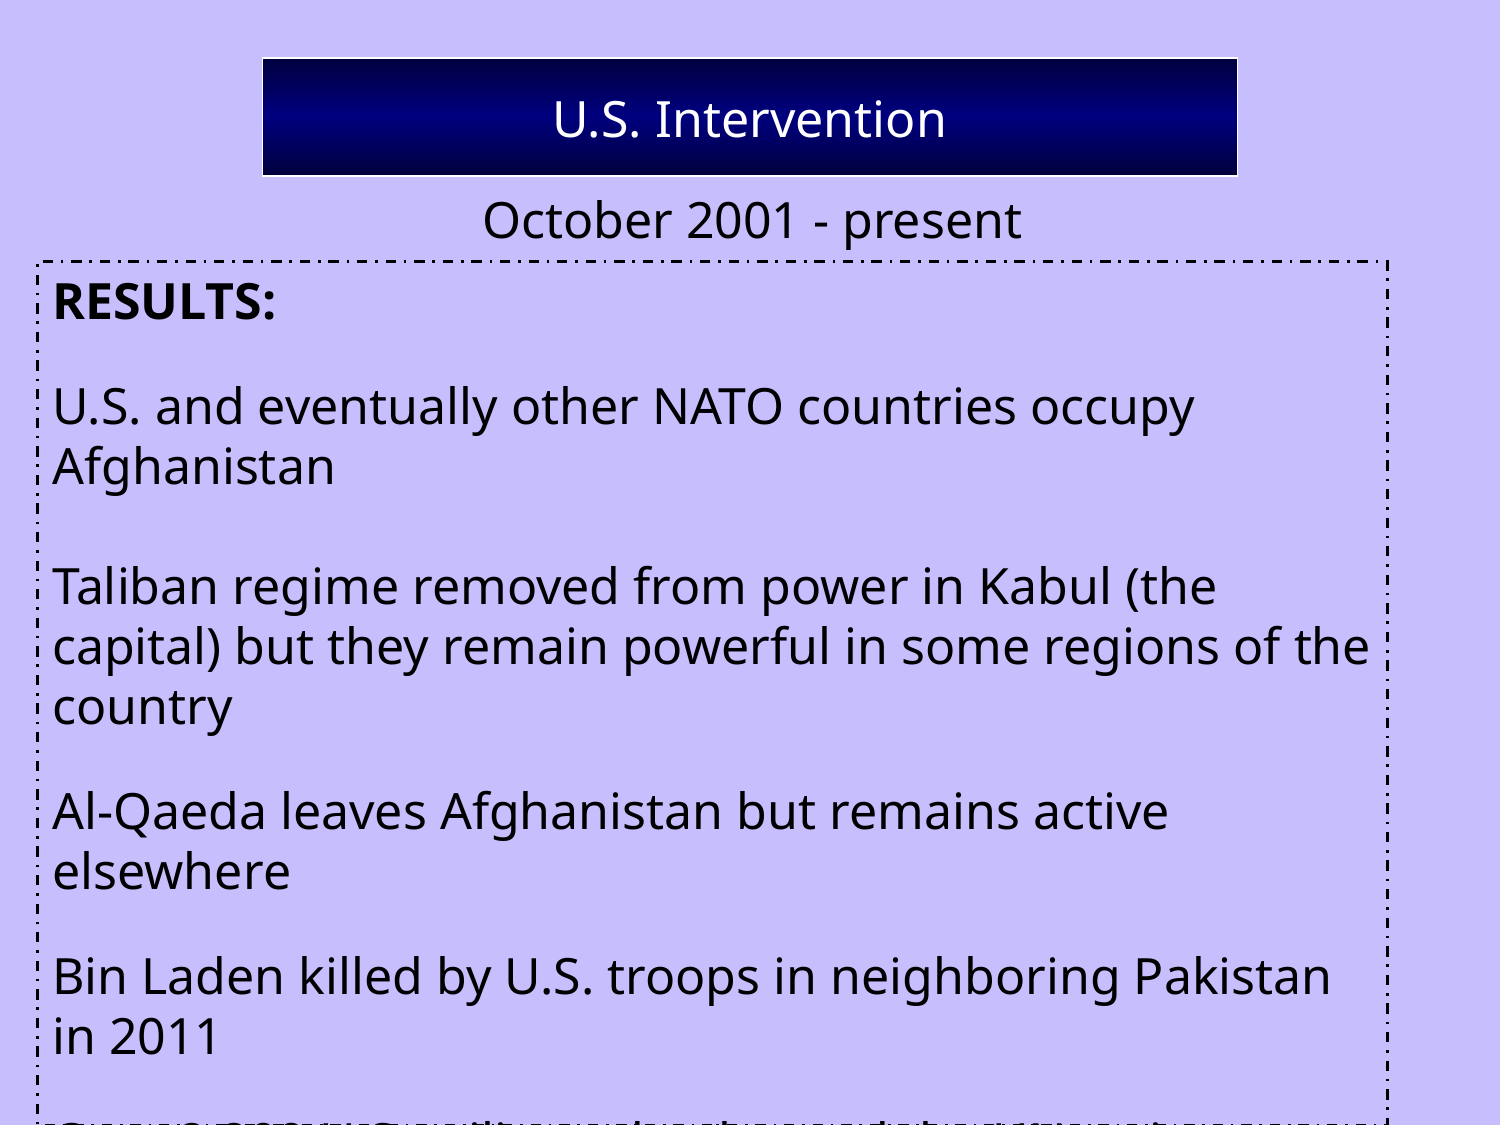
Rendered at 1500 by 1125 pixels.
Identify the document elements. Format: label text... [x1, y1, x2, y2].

text_box RESULTS: U.S. and eventually other NATO countries occupy Afghanistan Taliban regime removed from power in Kabul (the capital) but they remain powerful in some regions of the country Al-Qaeda leaves Afghanistan but remains active elsewhere Bin Laden killed by U.S. troops in neighboring Pakistan in 2011 Over 2,200 U.S. military deaths, and the UN estimates up to 70,000 Afghani deaths (including many civilians) Still today over 10,000 U.S. troops in Afghanistan [37, 261, 1388, 1125]
text_box October 2001 - present [467, 181, 958, 257]
text_box U.S. Intervention [262, 57, 1238, 177]
